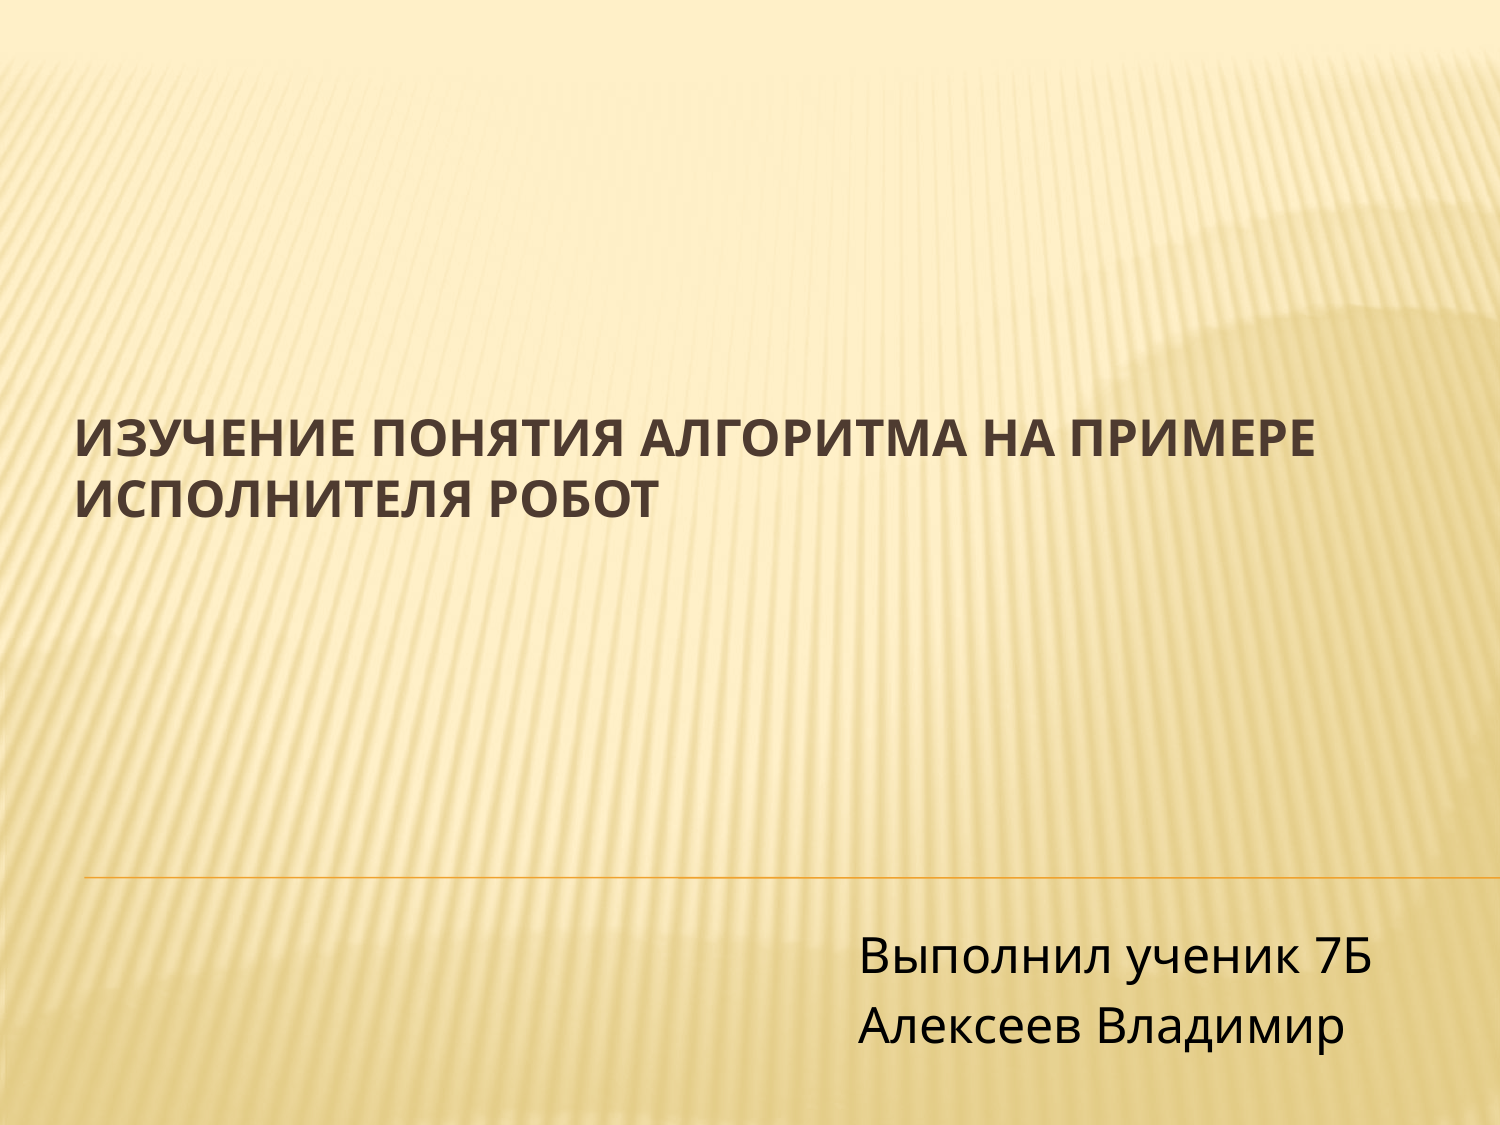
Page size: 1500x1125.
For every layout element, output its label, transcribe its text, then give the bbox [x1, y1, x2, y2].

subtitle Выполнил ученик 7Б Алексеев Владимир [843, 773, 1500, 1061]
title Изучение понятия алгоритма на примере исполнителя Робот [58, 398, 1447, 599]
